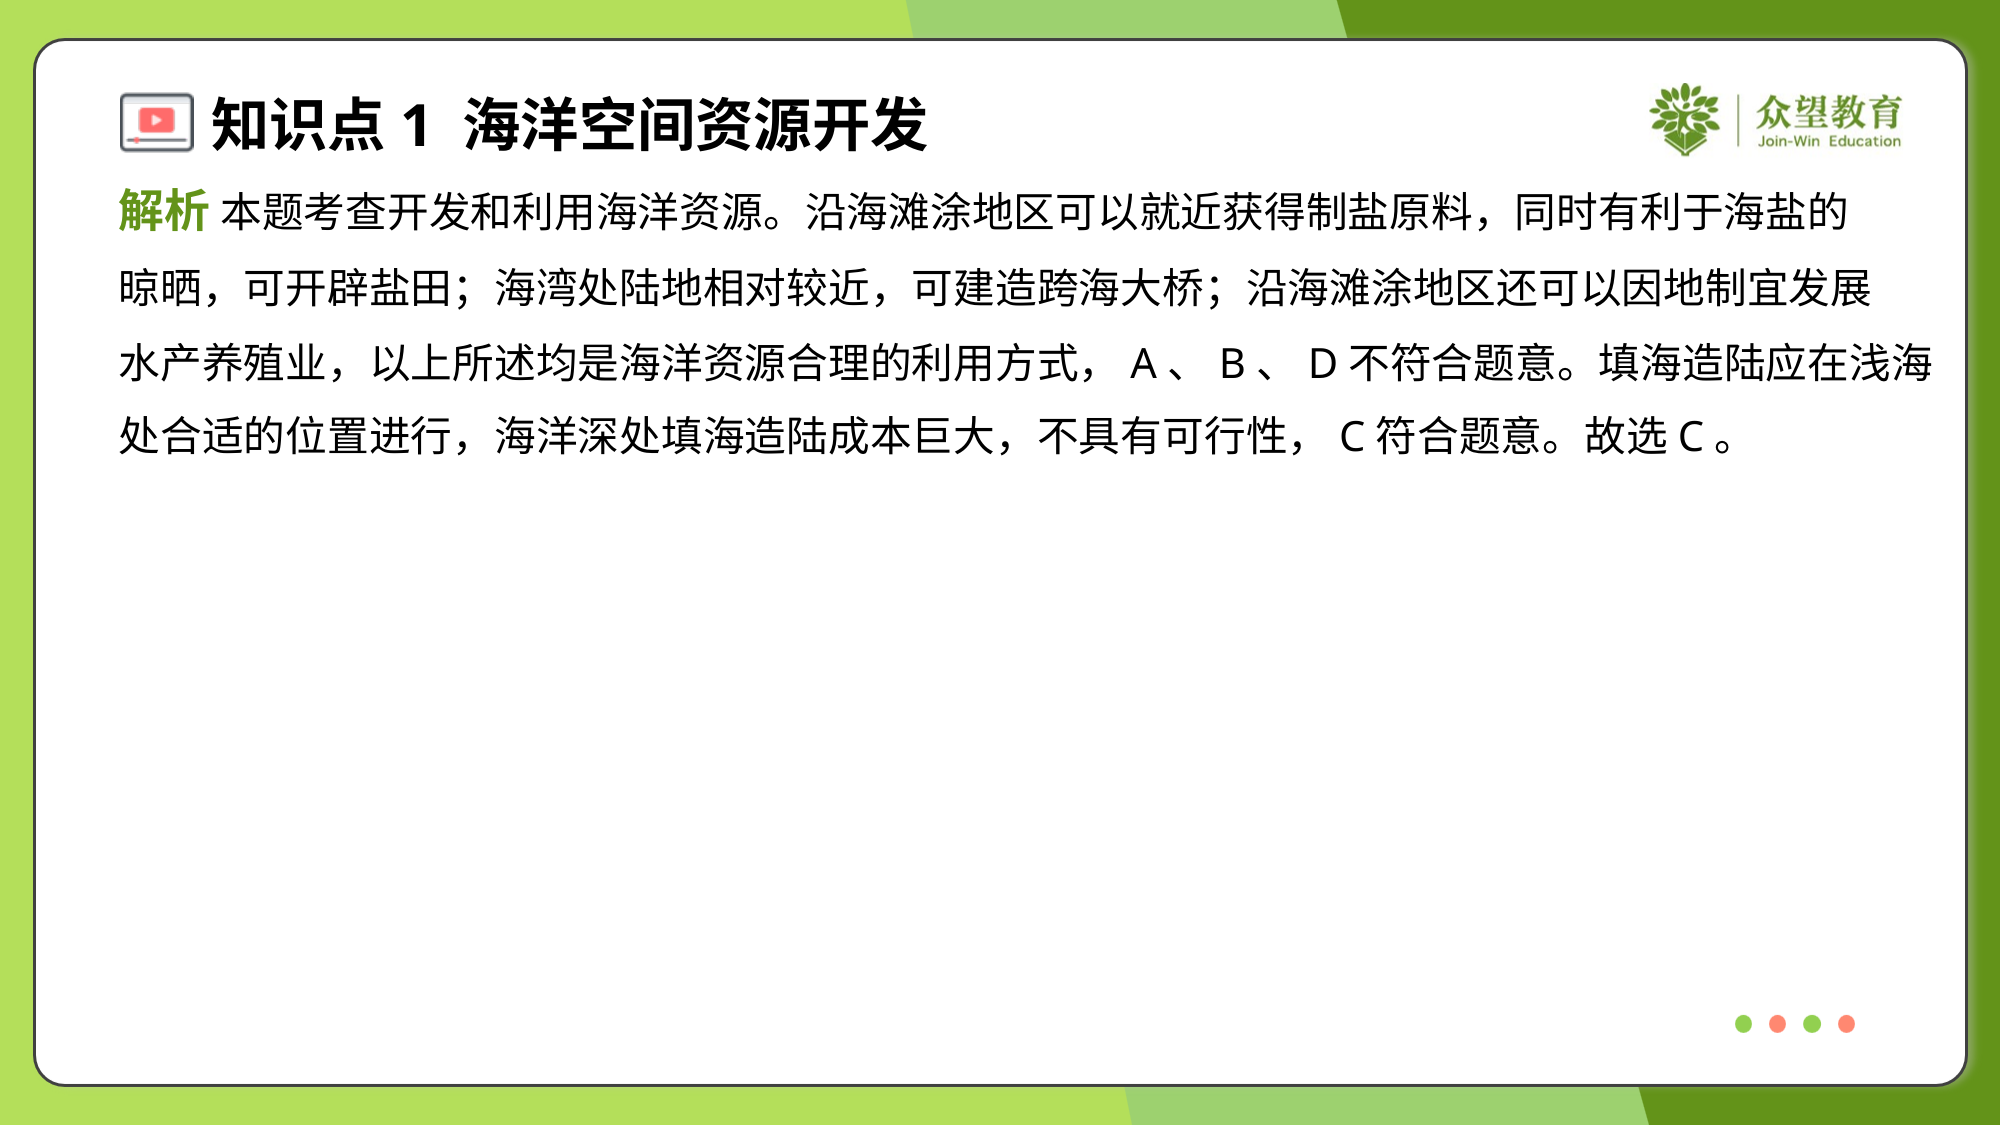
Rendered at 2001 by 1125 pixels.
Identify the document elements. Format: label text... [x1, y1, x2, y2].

text_box 解析 本题考查开发和利用海洋资源。沿海滩涂地区可以就近获得制盐原料，同时有利于海盐的 晾晒，可开辟盐田；海湾处陆地相对较近，可建造跨海大桥；沿海滩涂地区还可以因地制宜发展 水产养殖业，以上所述均是海洋资源合理的利用方式，A、B、D不符合题意。填海造陆应在浅海 处合适的位置进行，海洋深处填海造陆成本巨大，不具有可行性，C符合题意。故选C。 [118, 159, 1883, 452]
picture [0, 0, 2000, 1125]
